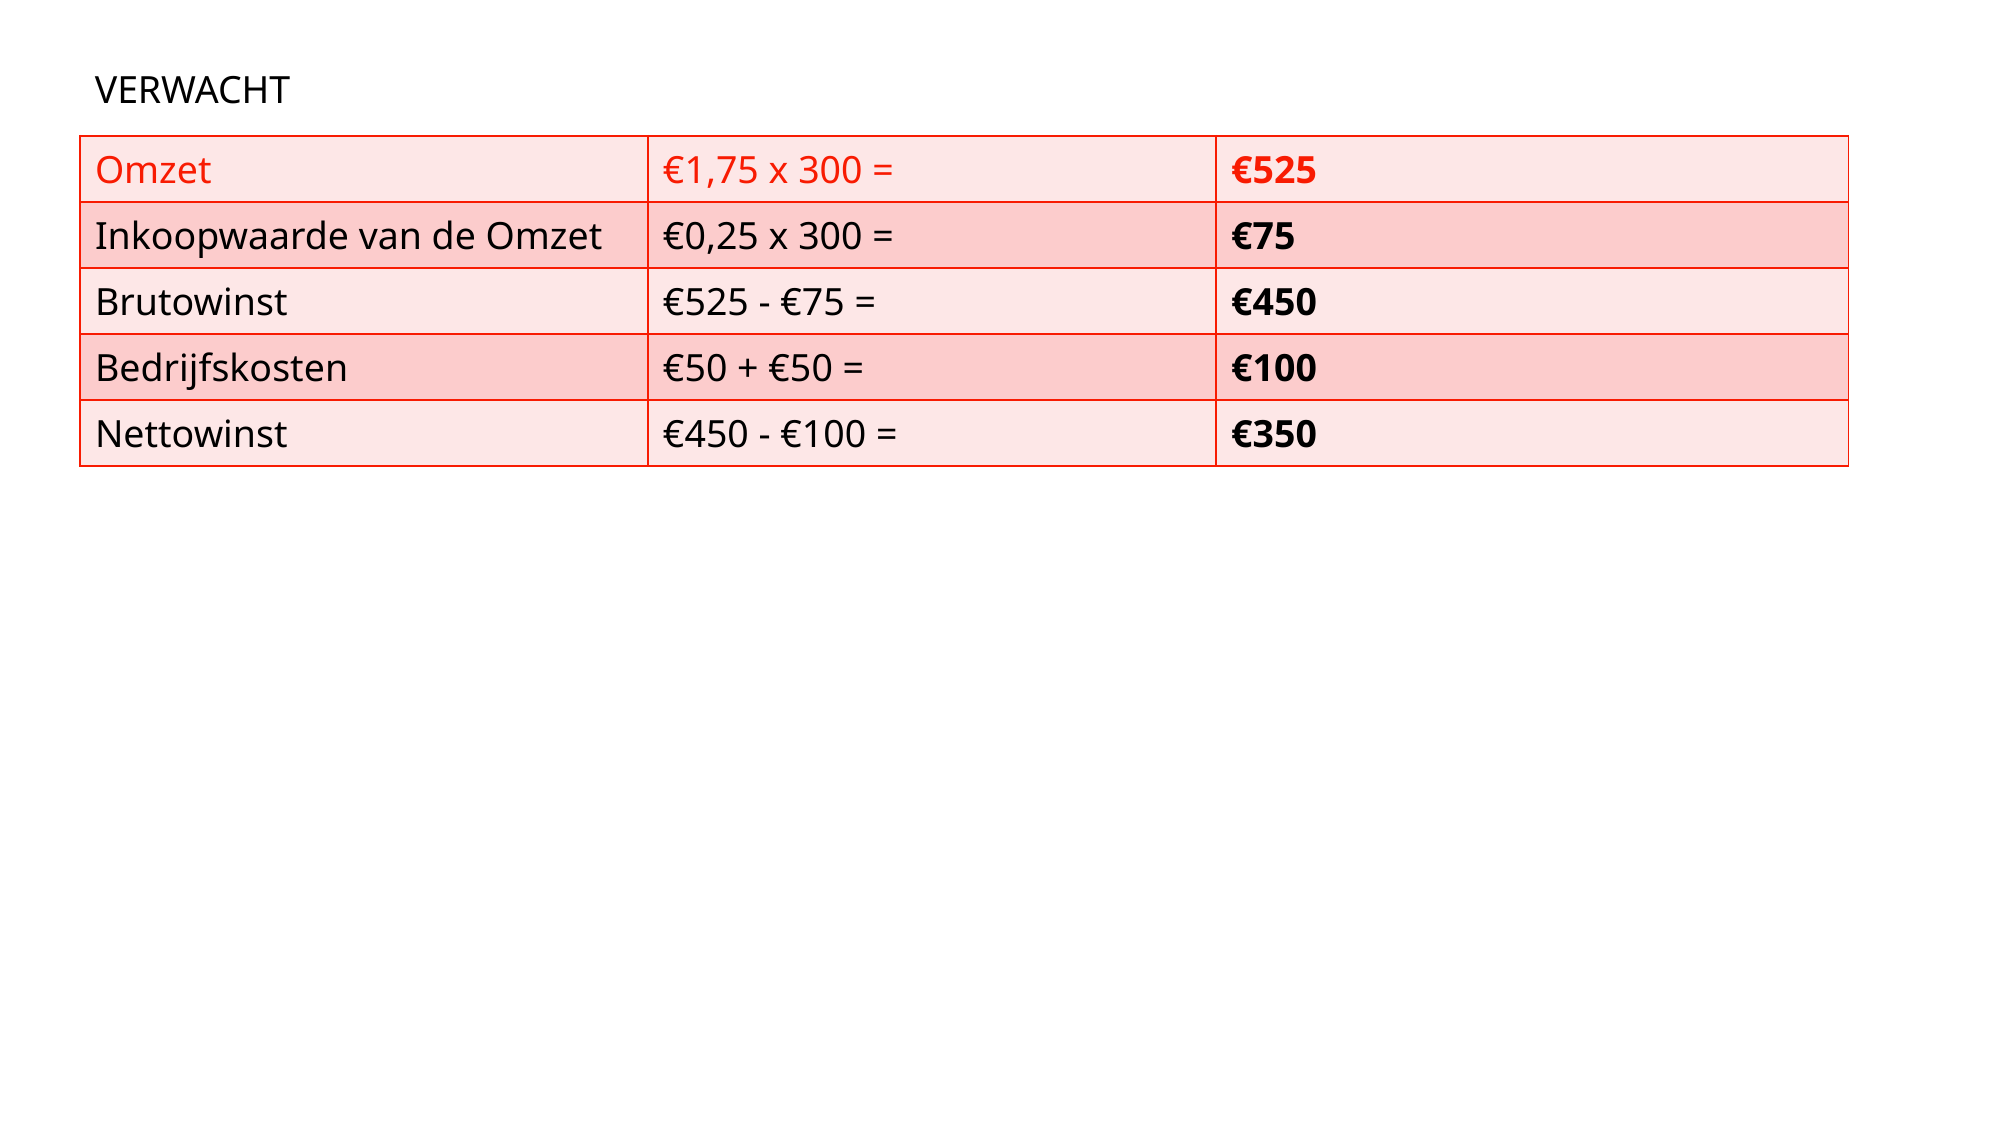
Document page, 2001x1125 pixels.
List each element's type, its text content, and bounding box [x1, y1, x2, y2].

table_cell Nettowinst [81, 401, 647, 465]
text_box VERWACHT [79, 58, 647, 118]
table_header €1,75 x 300 = [649, 137, 1215, 201]
table_cell €450 [1217, 269, 1848, 333]
table_cell €50 + €50 = [649, 335, 1215, 399]
table_cell €0,25 x 300 = [649, 203, 1215, 267]
table_cell €100 [1217, 335, 1848, 399]
table_cell Inkoopwaarde van de Omzet [81, 203, 647, 267]
table_cell Bedrijfskosten [81, 335, 647, 399]
table_cell €75 [1217, 203, 1848, 267]
table_header €525 [1217, 137, 1848, 201]
table_cell Brutowinst [81, 269, 647, 333]
table_cell €525 - €75 = [649, 269, 1215, 333]
table_cell €350 [1217, 401, 1848, 465]
table_cell €450 - €100 = [649, 401, 1215, 465]
table_header Omzet [81, 137, 647, 201]
